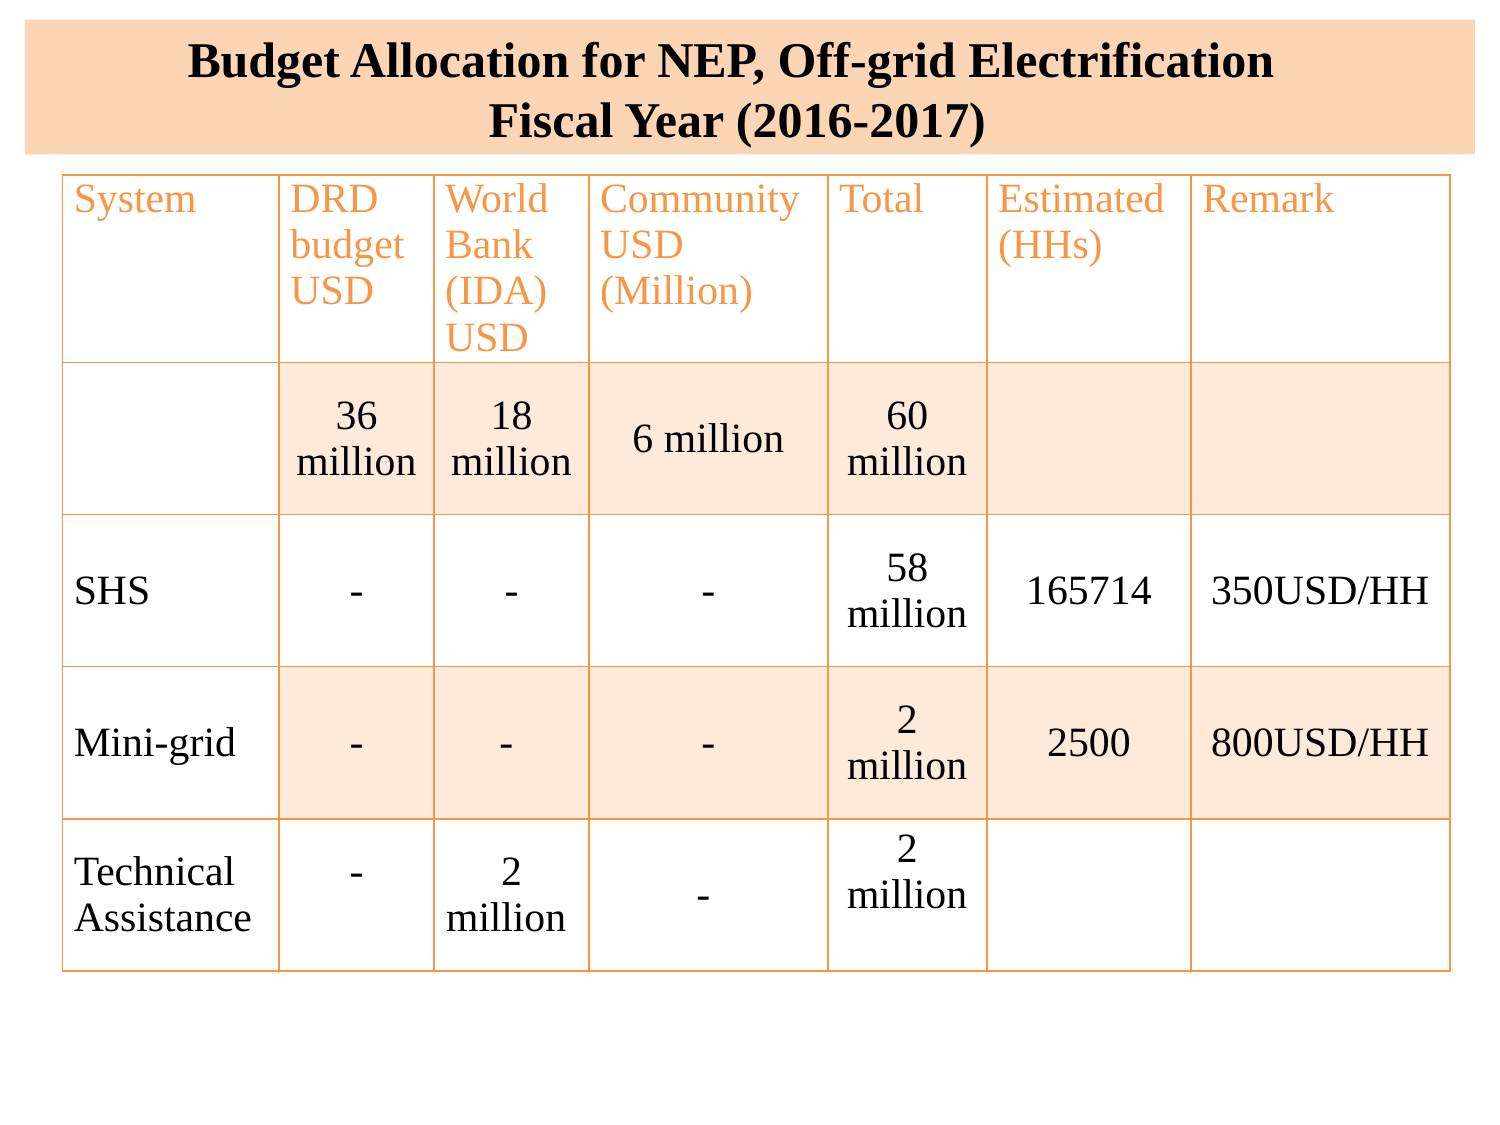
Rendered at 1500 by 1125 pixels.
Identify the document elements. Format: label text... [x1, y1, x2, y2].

table_header Total [829, 176, 986, 362]
table_cell 36 million [280, 363, 433, 514]
table_cell Mini-grid [63, 667, 278, 818]
table_cell [63, 363, 278, 514]
table_header DRD budget USD [280, 176, 433, 362]
table_cell 18 million [435, 363, 588, 514]
table_cell - [280, 667, 433, 818]
table_cell 2 million [435, 820, 588, 970]
table_header Community USD (Million) [590, 176, 827, 362]
table_header Remark [1192, 176, 1449, 362]
table_cell 6 million [590, 363, 827, 514]
table_cell - [590, 820, 827, 970]
table_cell - [590, 667, 827, 818]
table_cell 350USD/HH [1192, 515, 1449, 666]
table_cell 800USD/HH [1192, 667, 1449, 818]
table_cell Technical Assistance [63, 820, 278, 970]
table_cell SHS [63, 515, 278, 666]
table_header System [63, 176, 278, 362]
table_header Estimated (HHs) [988, 176, 1190, 362]
table_cell [1192, 820, 1449, 970]
table_cell - [590, 515, 827, 666]
table_cell [988, 820, 1190, 970]
table_cell [988, 363, 1190, 514]
table_cell - [435, 667, 588, 818]
table_header World Bank (IDA) USD [435, 176, 588, 362]
table_cell 2 million [829, 667, 986, 818]
table_cell 58 million [829, 515, 986, 666]
table_cell 2 million [829, 820, 986, 970]
table_cell 2500 [988, 667, 1190, 818]
table_cell [1192, 363, 1449, 514]
text_box Budget Allocation for NEP, Off-grid Electrification Fiscal Year (2016-2017) [24, 19, 1475, 155]
table_cell - [280, 820, 433, 970]
table_cell - [435, 515, 588, 666]
table_cell 60 million [829, 363, 986, 514]
table_cell 165714 [988, 515, 1190, 666]
table_cell - [280, 515, 433, 666]
